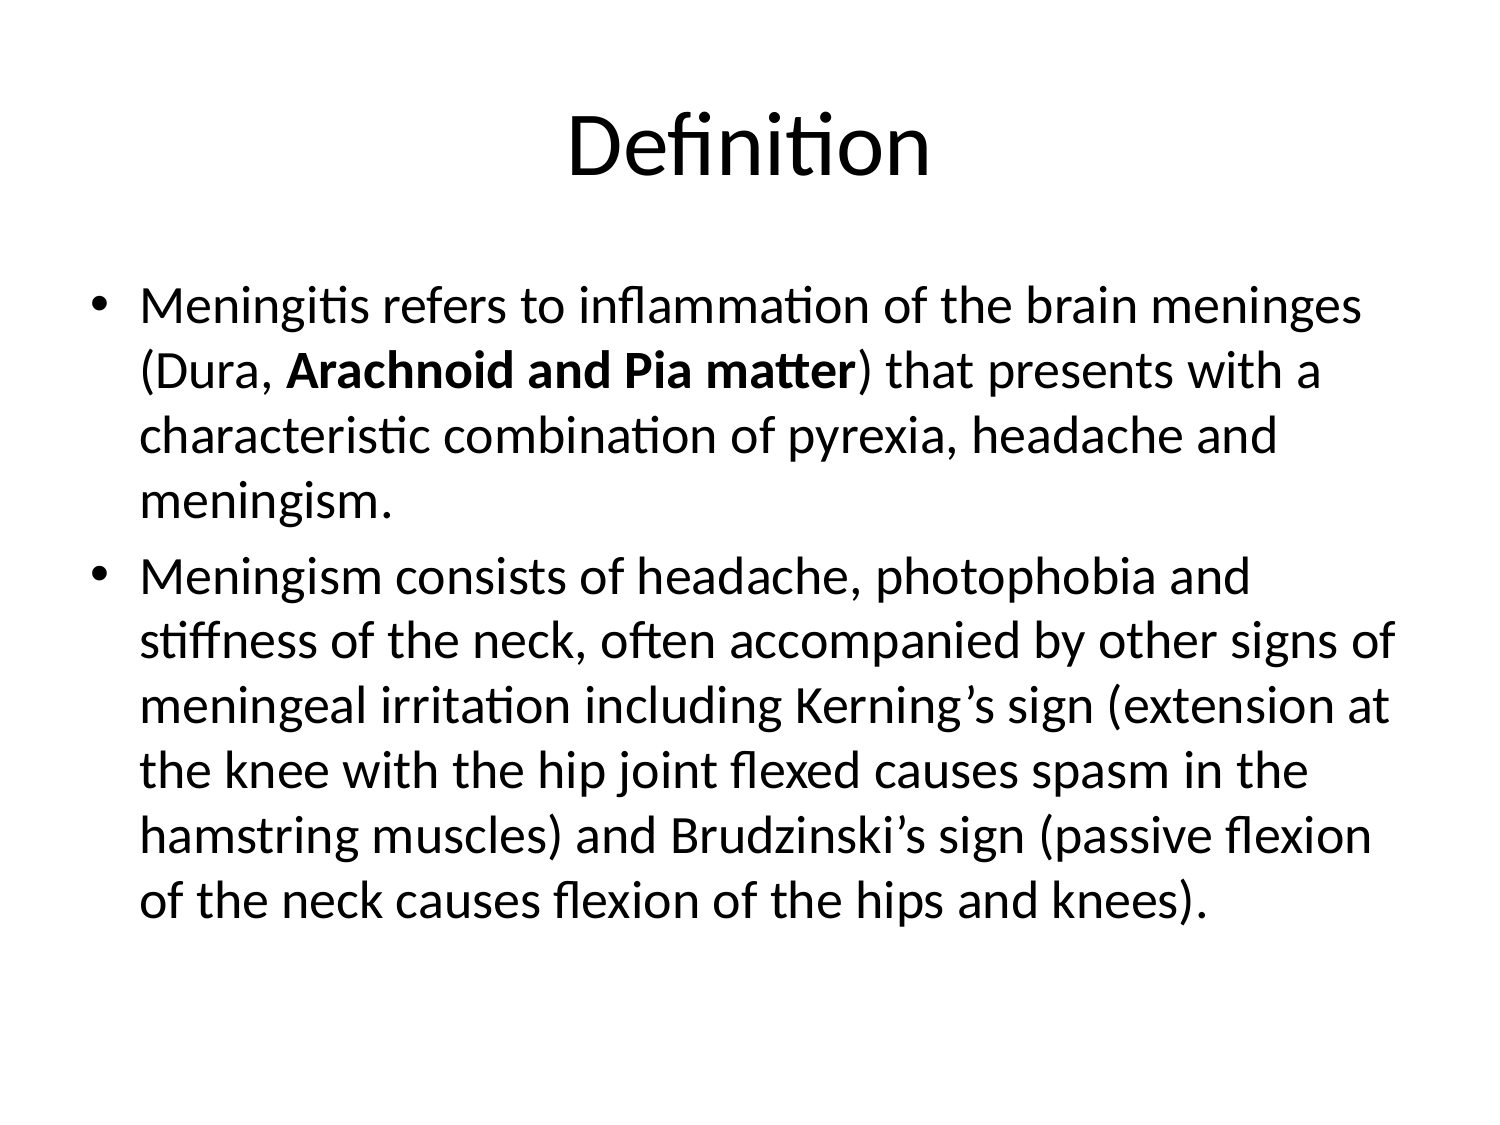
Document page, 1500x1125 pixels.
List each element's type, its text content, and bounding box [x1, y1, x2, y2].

list Meningitis refers to inflammation of the brain meninges (Dura, Arachnoid and Pia matter) that presents with a characteristic combination of pyrexia, headache and meningism. Meningism consists of headache, photophobia and stiffness of the neck, often accompanied by other signs of meningeal irritation including Kerning’s sign (extension at the knee with the hip joint flexed causes spasm in the hamstring muscles) and Brudzinski’s sign (passive flexion of the neck causes flexion of the hips and knees). [75, 262, 1425, 1005]
title Definition [75, 45, 1425, 233]
